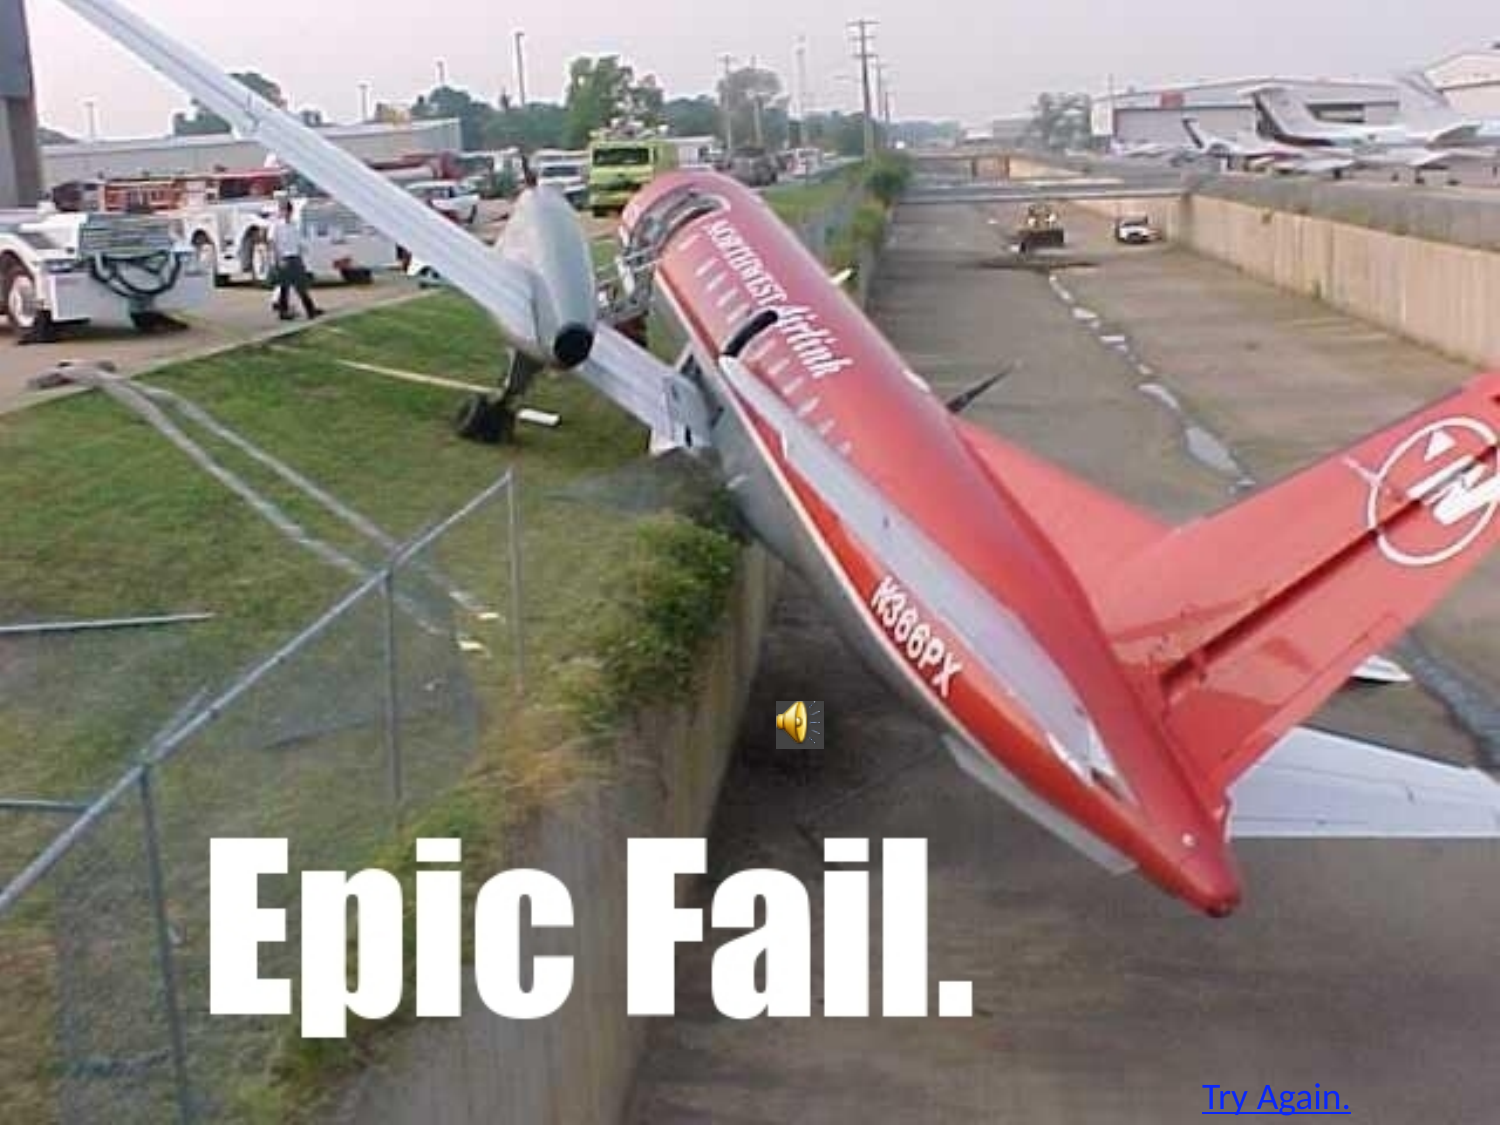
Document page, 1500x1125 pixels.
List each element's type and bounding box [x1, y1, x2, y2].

list [0, 0, 1500, 1125]
picture [774, 699, 826, 751]
